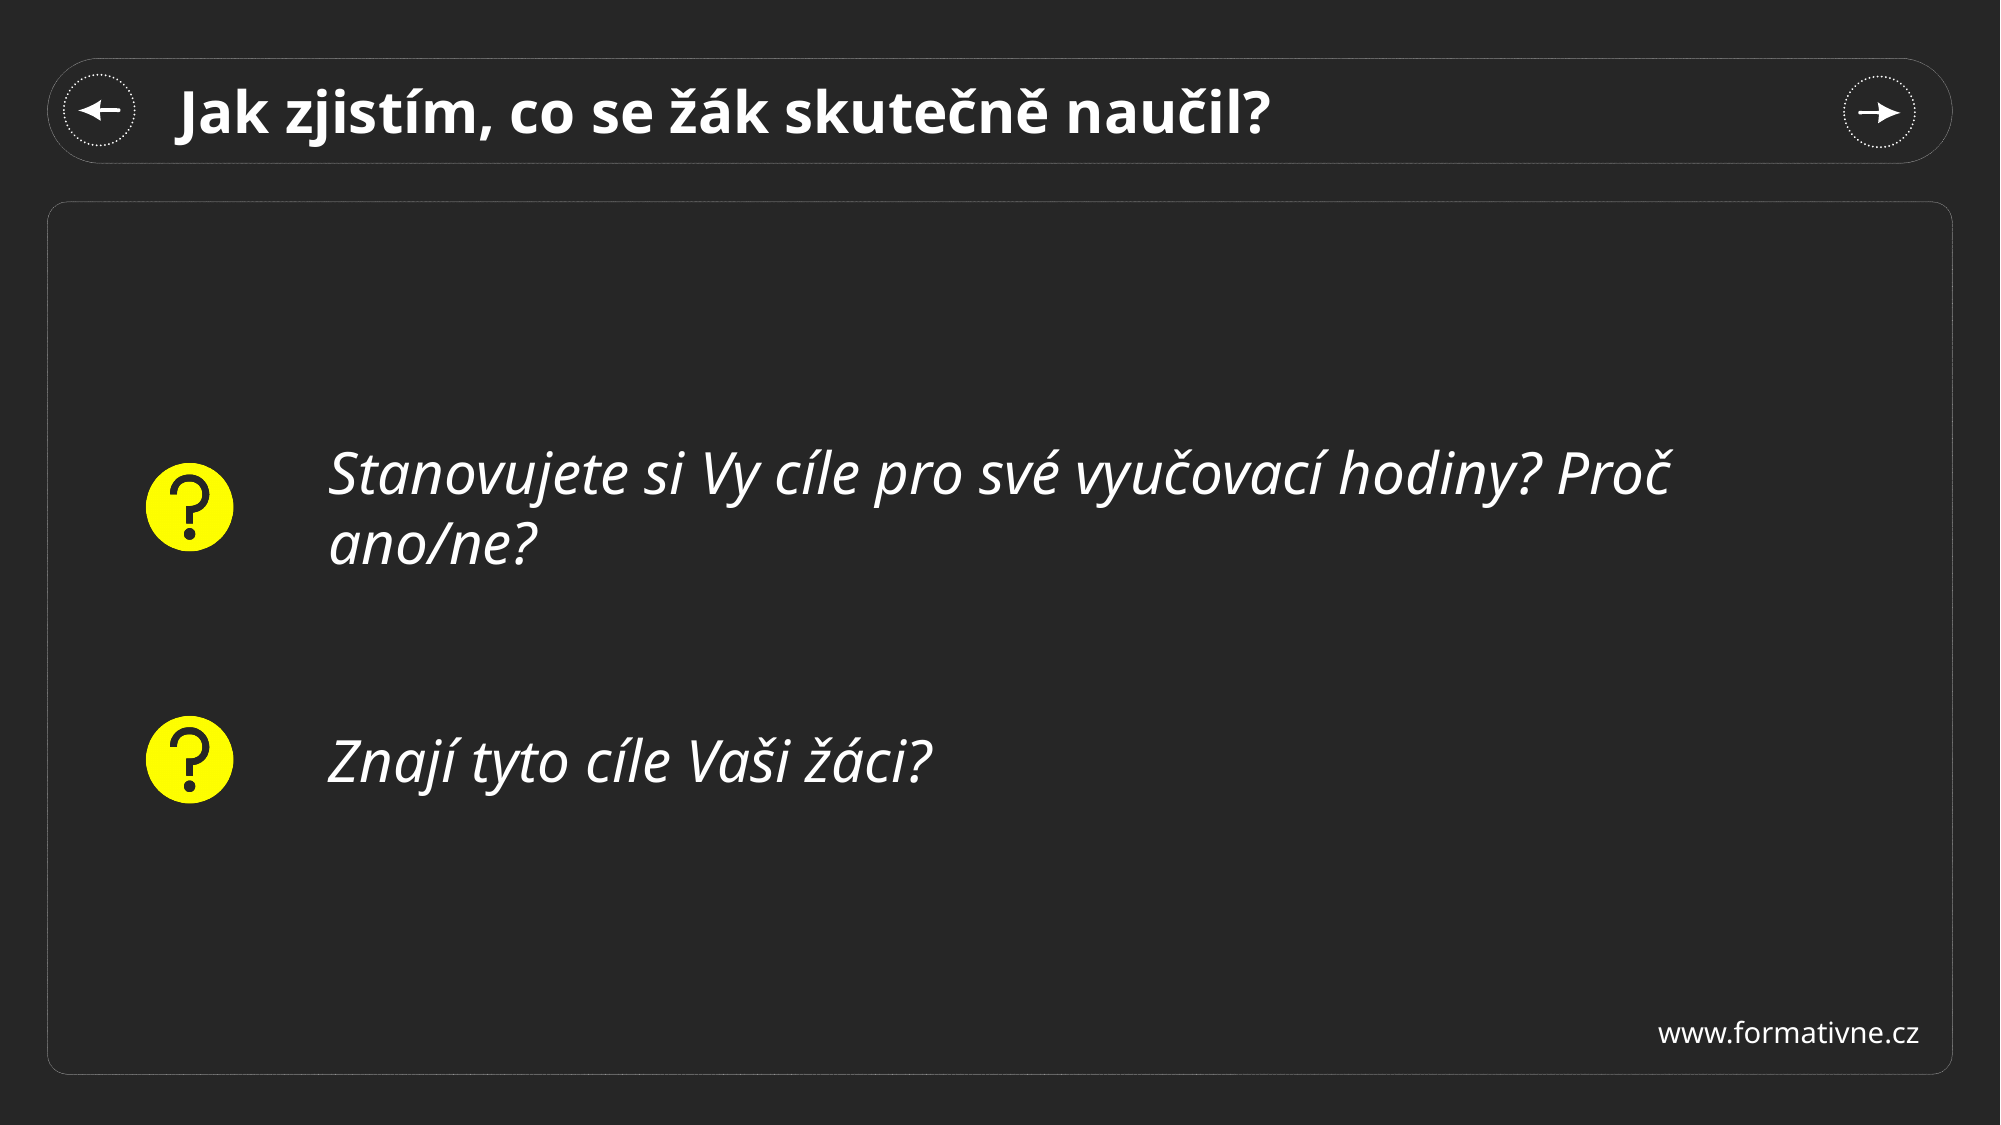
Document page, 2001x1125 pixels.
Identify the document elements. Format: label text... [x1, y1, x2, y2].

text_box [63, 74, 135, 146]
text_box [1843, 75, 1916, 149]
text_box [46, 200, 1954, 1076]
picture [134, 451, 245, 563]
picture [134, 704, 245, 815]
text_box [46, 57, 1954, 165]
text_box Stanovujete si Vy cíle pro své vyučovací hodiny? Proč ano/ne? [314, 428, 1796, 584]
picture [1858, 101, 1901, 124]
text_box www.formativne.cz [453, 1006, 1935, 1057]
text_box Jak zjistím, co se žák skutečně naučil? [164, 67, 1677, 153]
text_box Znají tyto cíle Vaši žáci? [314, 716, 1796, 802]
